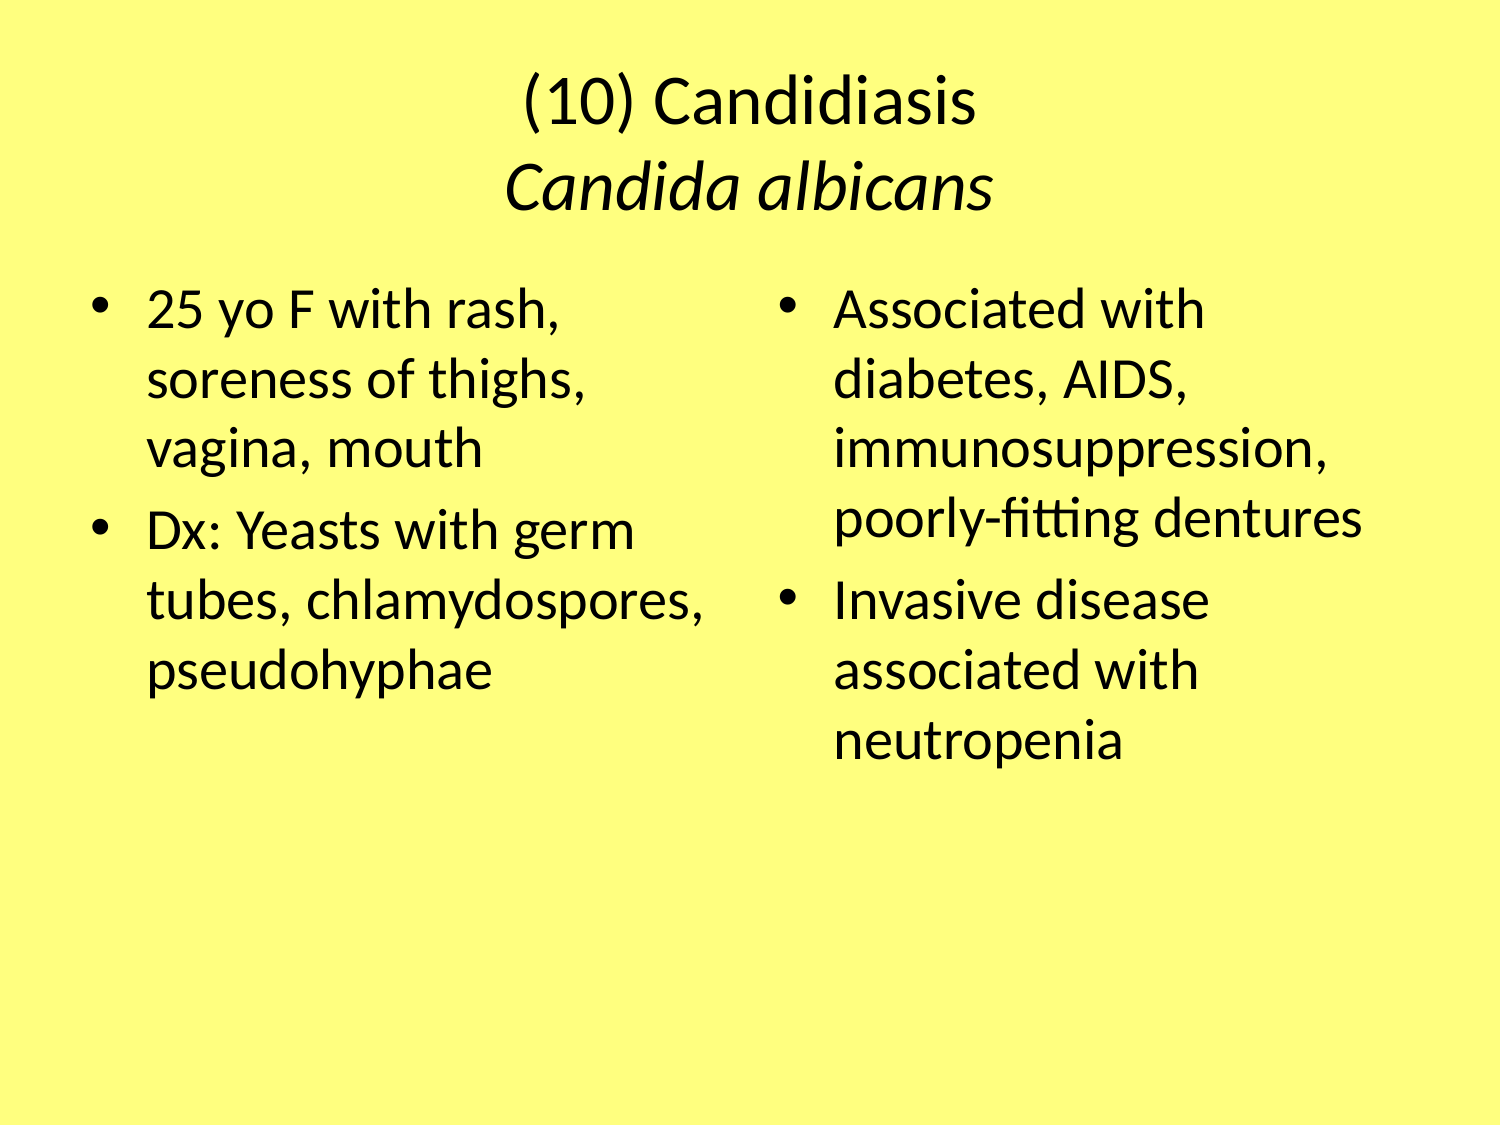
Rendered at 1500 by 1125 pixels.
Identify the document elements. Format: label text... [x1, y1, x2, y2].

list Associated with diabetes, AIDS, immunosuppression, poorly-fitting dentures Invasive disease associated with neutropenia [762, 262, 1425, 1005]
title (10) Candidiasis Candida albicans [75, 45, 1425, 233]
list 25 yo F with rash, soreness of thighs, vagina, mouth Dx: Yeasts with germ tubes, chlamydospores, pseudohyphae [75, 262, 738, 1005]
